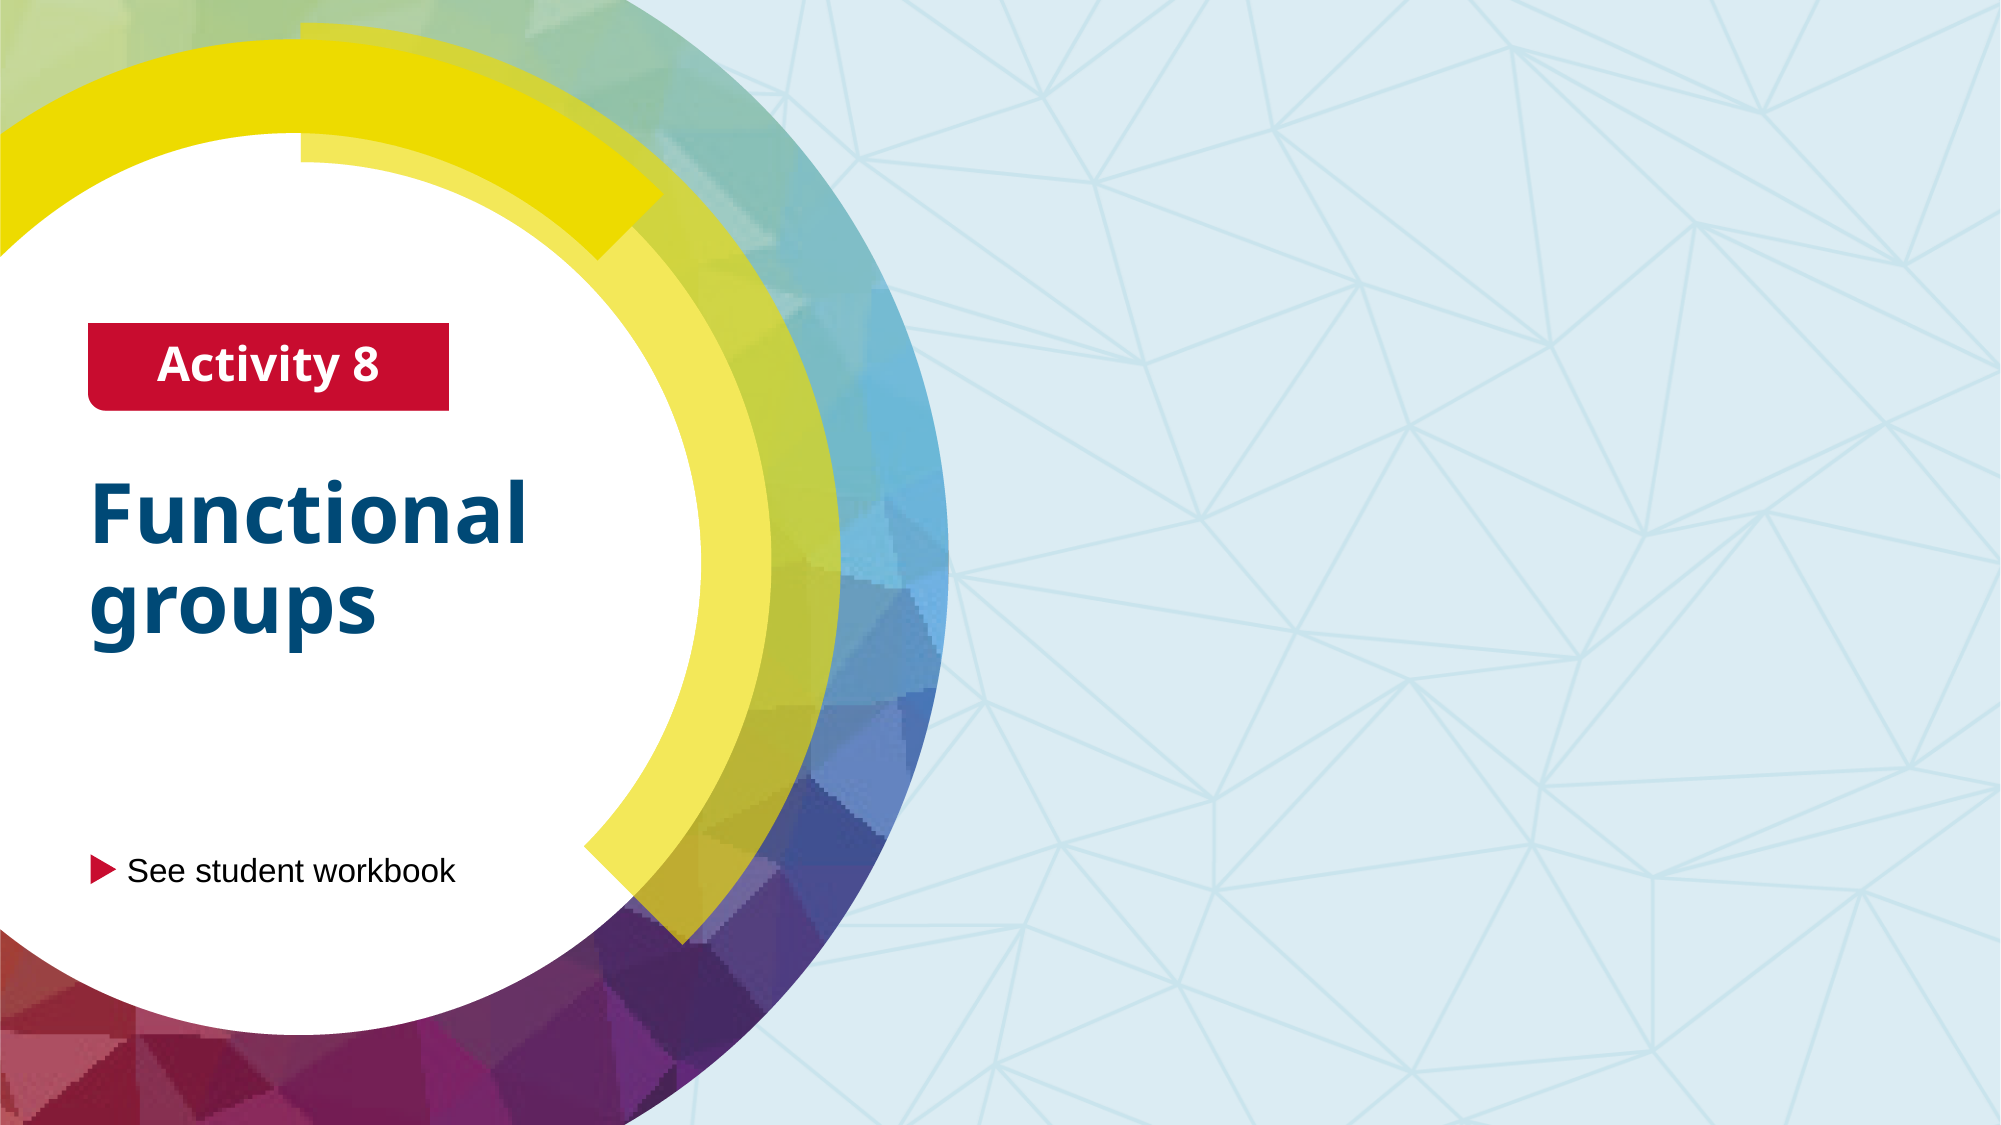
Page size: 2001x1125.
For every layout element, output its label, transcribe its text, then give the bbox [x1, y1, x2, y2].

title Functional groups [88, 471, 680, 619]
picture [0, 0, 2001, 1125]
list Activity 8 [88, 323, 449, 410]
list See student workbook [126, 802, 680, 890]
